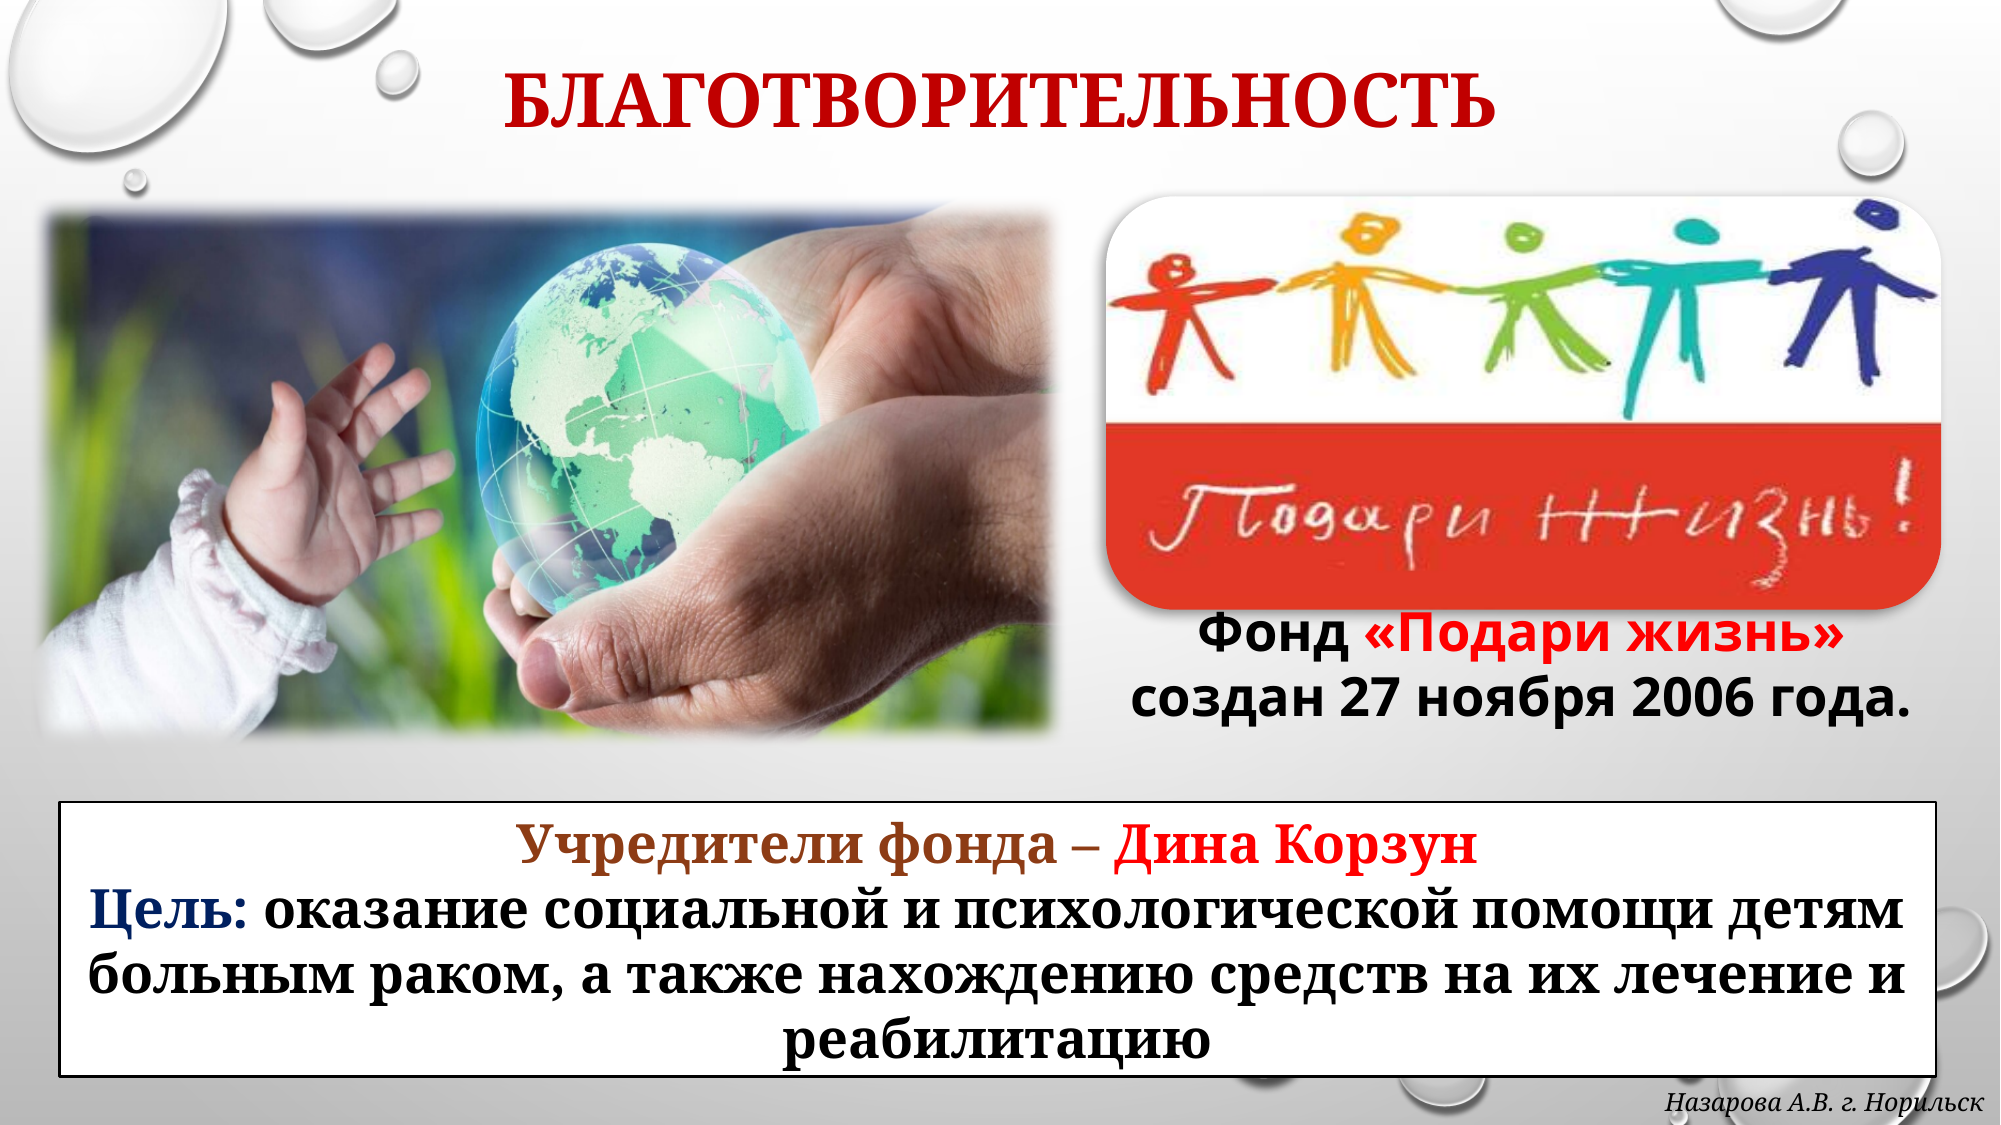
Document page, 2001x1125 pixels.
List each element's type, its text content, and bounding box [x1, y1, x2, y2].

text_box Фонд «Подари жизнь» создан 27 ноября 2006 года. [1106, 616, 1938, 735]
text_box Учредители фонда – Дина Корзун Цель: оказание социальной и психологической помощи детям больным раком, а также нахождению средств на их лечение и реабилитацию [58, 801, 1937, 1078]
text_box Назарова А.В. г. Норильск [1583, 1079, 2000, 1125]
title БЛАГОТВОРИТЕЛЬНОСТЬ [0, 0, 2000, 207]
picture [0, 196, 2000, 1125]
